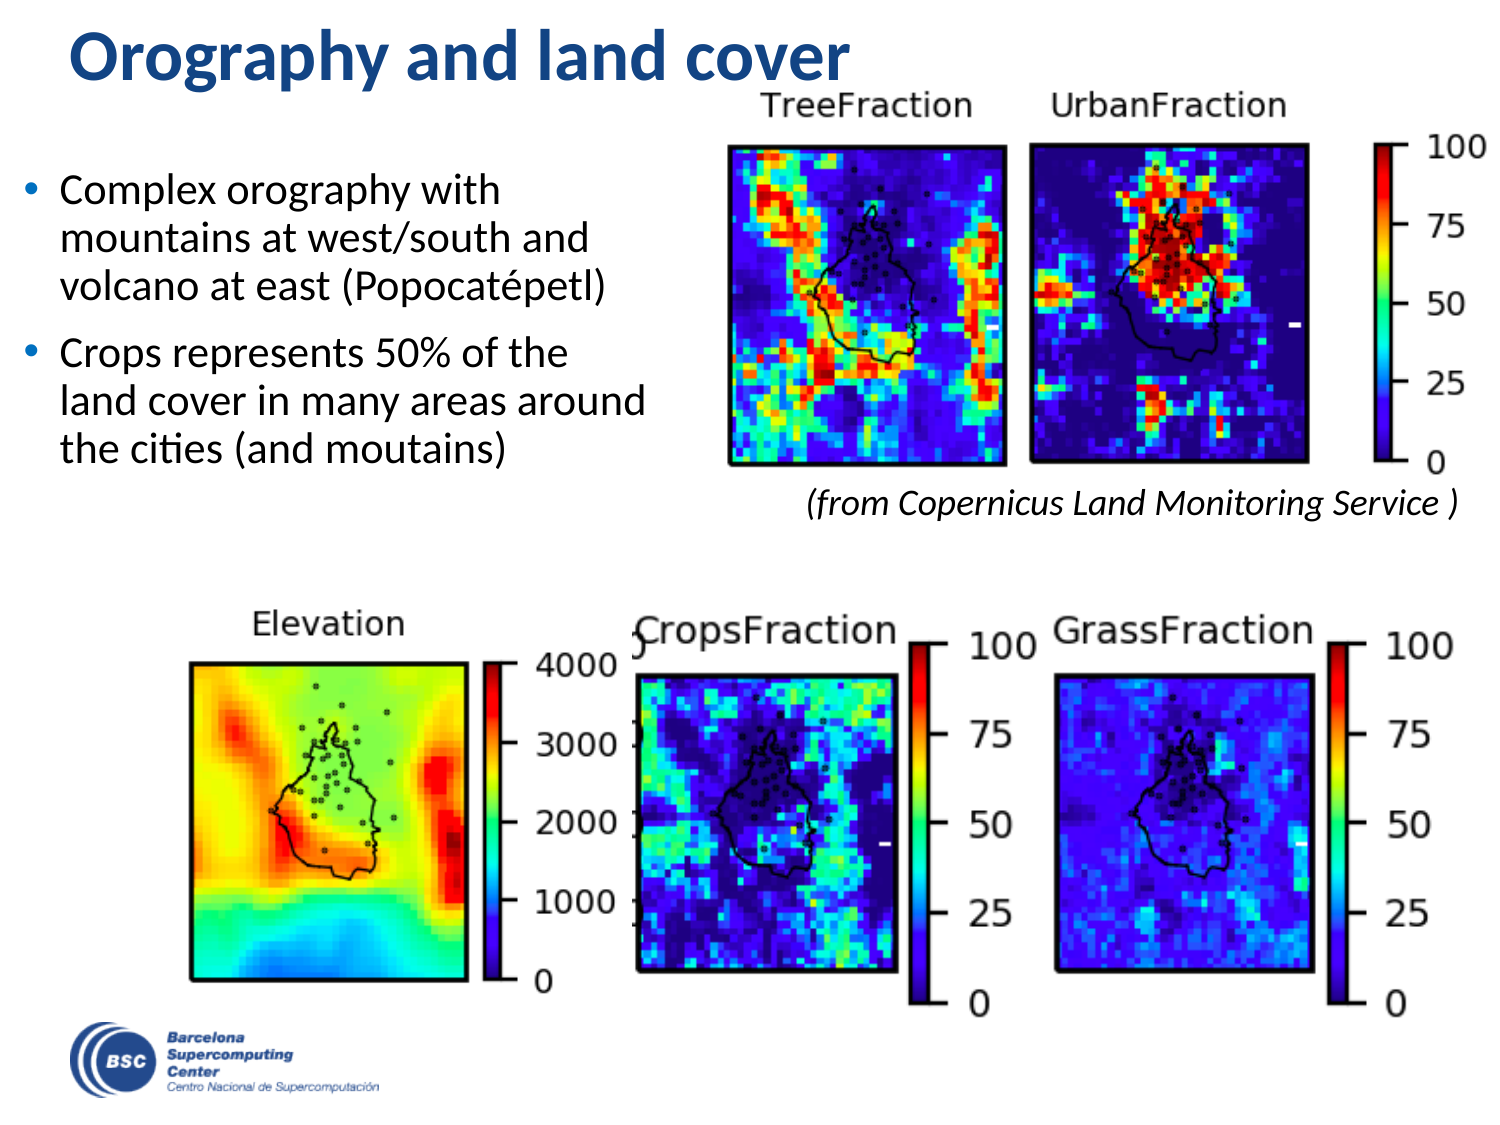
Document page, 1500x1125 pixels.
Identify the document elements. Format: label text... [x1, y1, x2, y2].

picture [70, 1022, 379, 1098]
title Orography and land cover [0, 0, 923, 114]
list Complex orography with mountains at west/south and volcano at east (Popocatépetl) Crops represents 50% of the land cover in many areas around the cities (and moutains) [0, 112, 679, 527]
picture [714, 81, 1497, 495]
text_box (from Copernicus Land Monitoring Service ) [790, 470, 1500, 531]
picture [165, 591, 1477, 1039]
